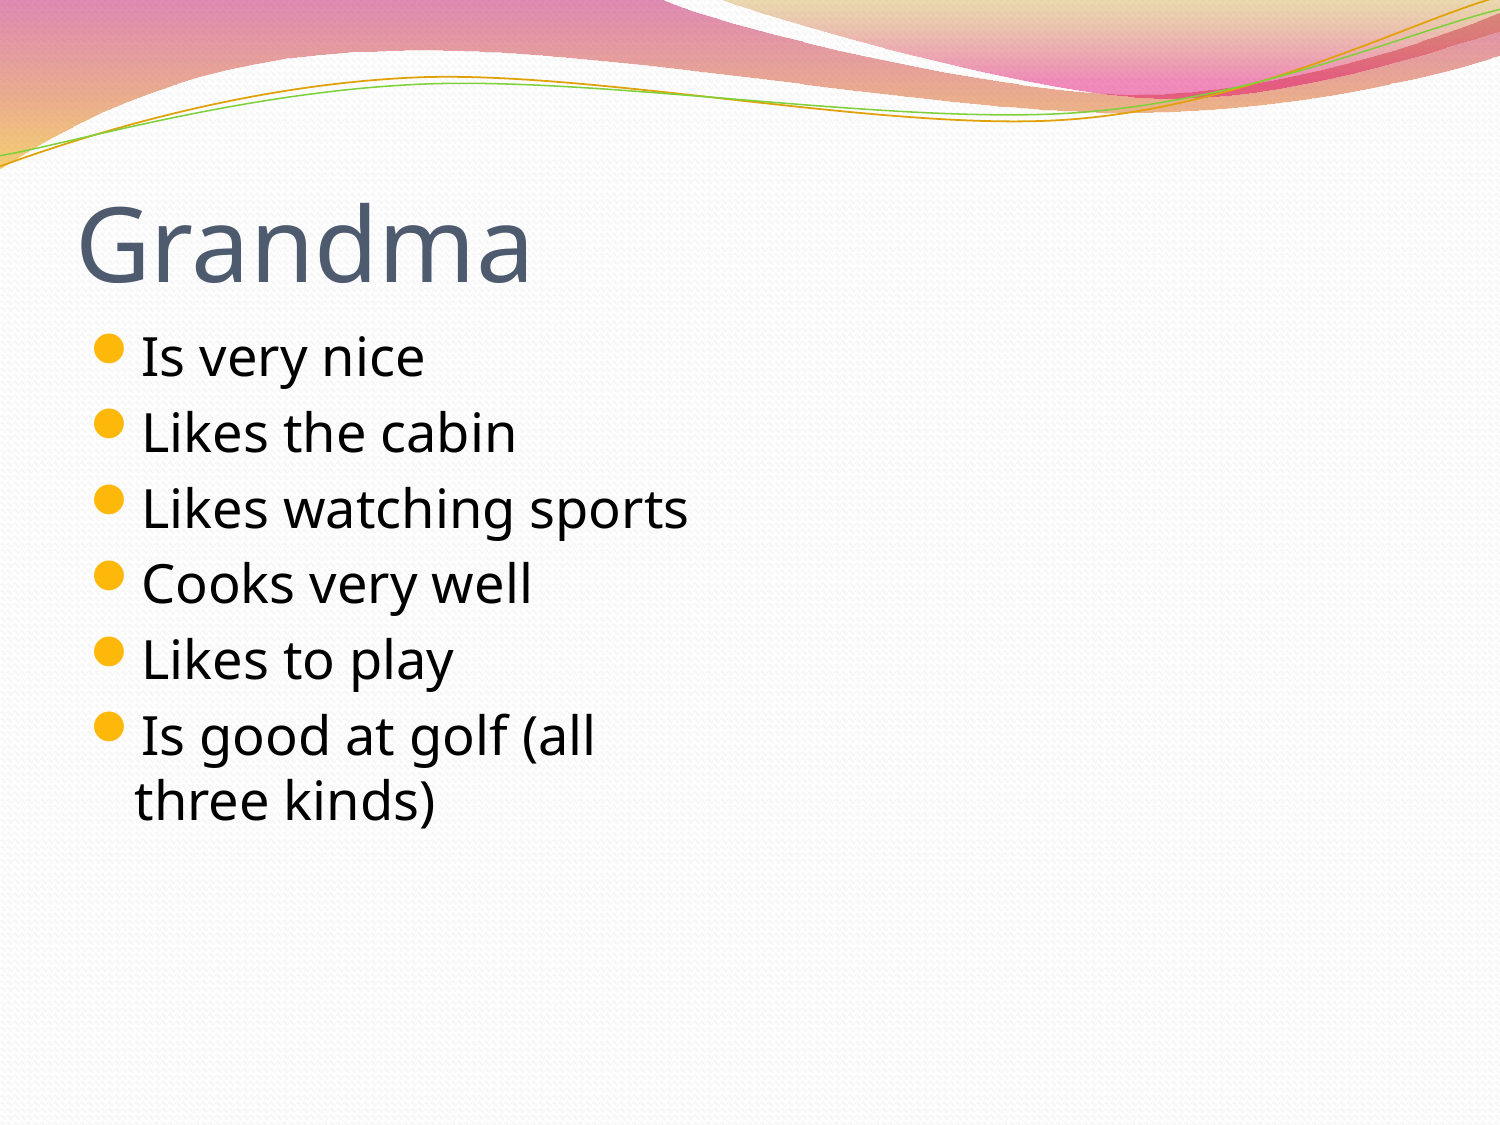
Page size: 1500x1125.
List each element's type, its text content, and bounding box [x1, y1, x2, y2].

list Is very nice Likes the cabin Likes watching sports Cooks very well Likes to play Is good at golf (all three kinds) [75, 314, 738, 1043]
title Grandma [75, 115, 1425, 303]
